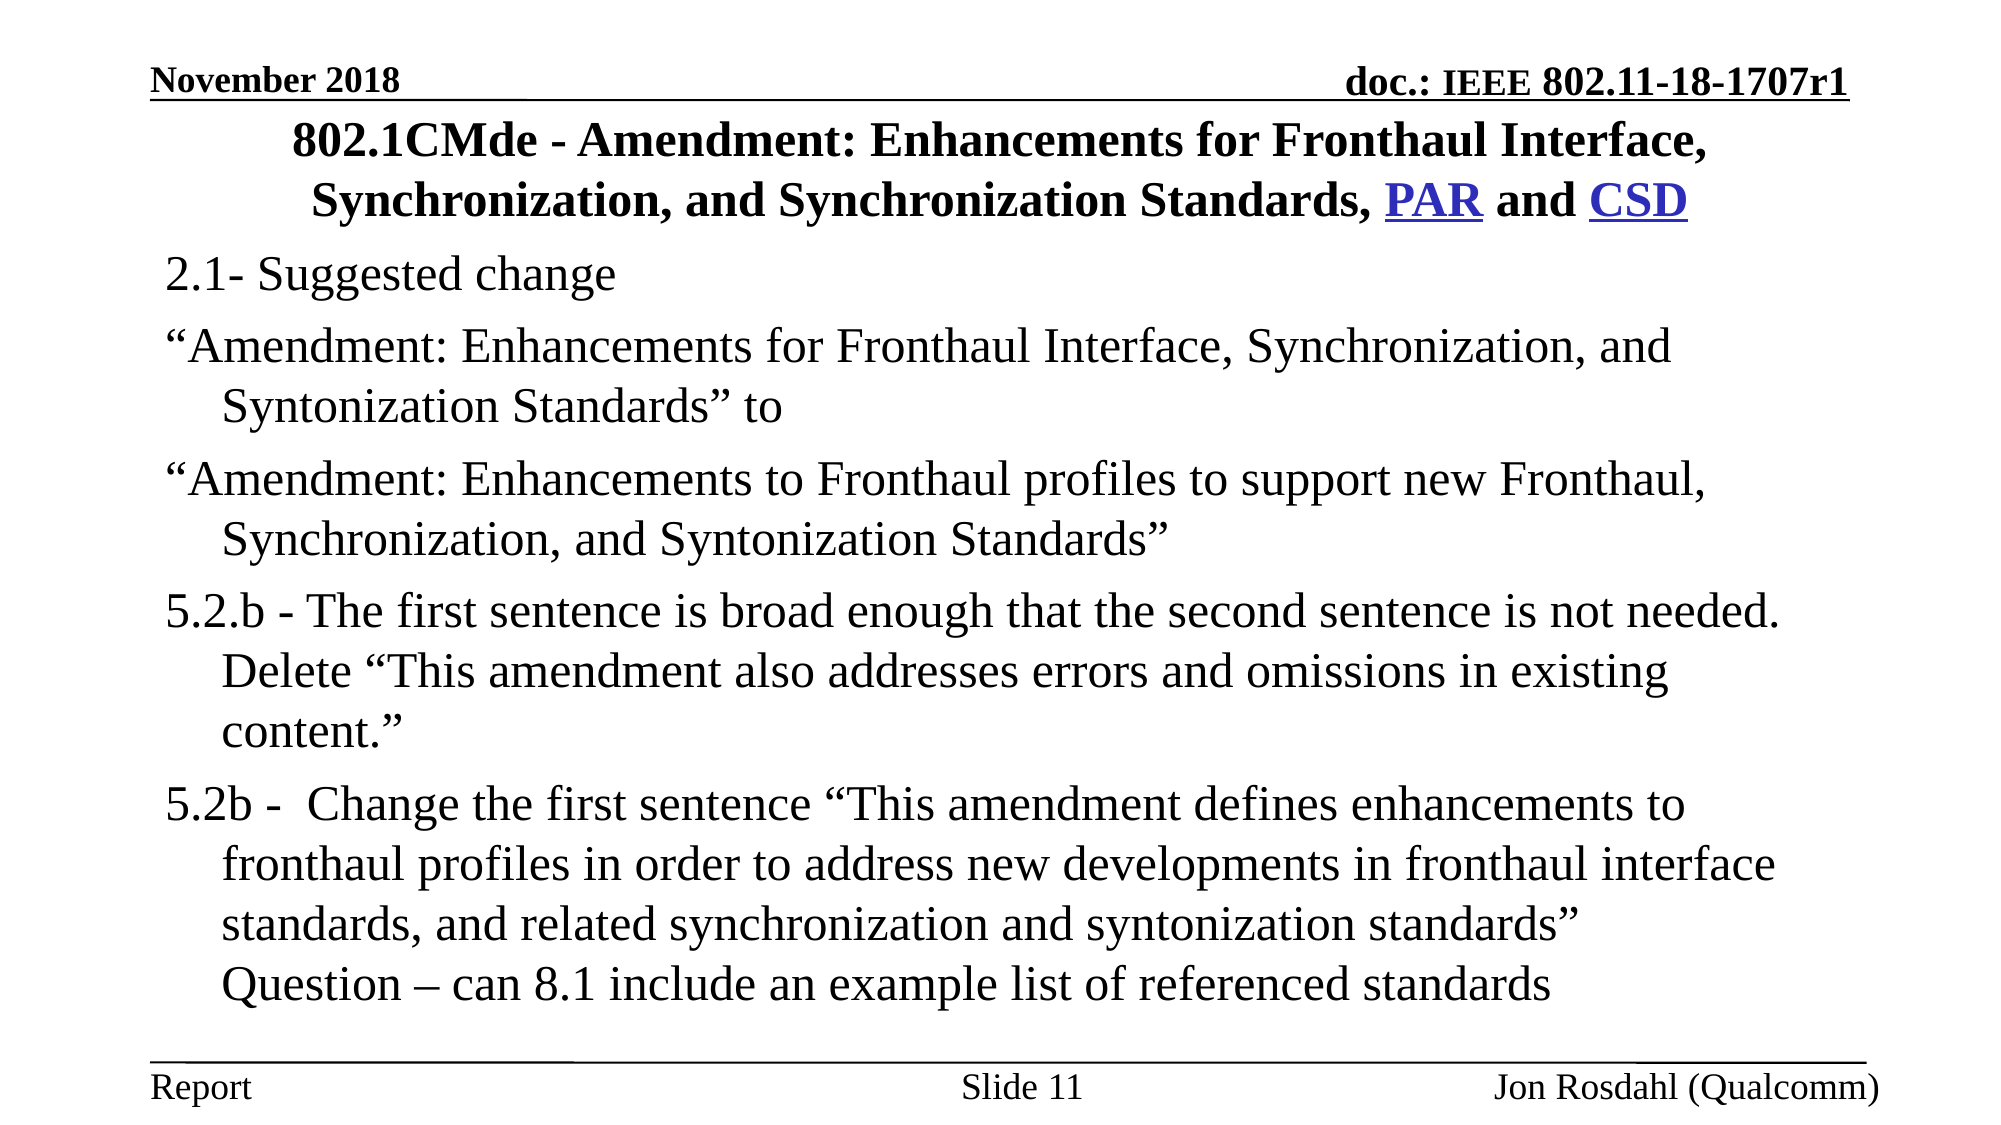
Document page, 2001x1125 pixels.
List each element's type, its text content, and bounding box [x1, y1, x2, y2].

list 2.1- Suggested change “Amendment: Enhancements for Fronthaul Interface, Synchronization, and Syntonization Standards” to “Amendment: Enhancements to Fronthaul profiles to support new Fronthaul, Synchronization, and Syntonization Standards” 5.2.b - The first sentence is broad enough that the second sentence is not needed. Delete “This amendment also addresses errors and omissions in existing content.” 5.2b - Change the first sentence “This amendment defines enhancements to fronthaul profiles in order to address new developments in fronthaul interface standards, and related synchronization and syntonization standards” Question – can 8.1 include an example list of referenced standards [149, 232, 1850, 1048]
footer Jon Rosdahl (Qualcomm) [1436, 1061, 1881, 1108]
title 802.1CMde - Amendment: Enhancements for Fronthaul Interface, Synchronization, and Synchronization Standards, PAR and CSD [149, 112, 1850, 221]
slide_number Slide 11 [950, 1061, 1095, 1125]
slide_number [149, 49, 431, 100]
